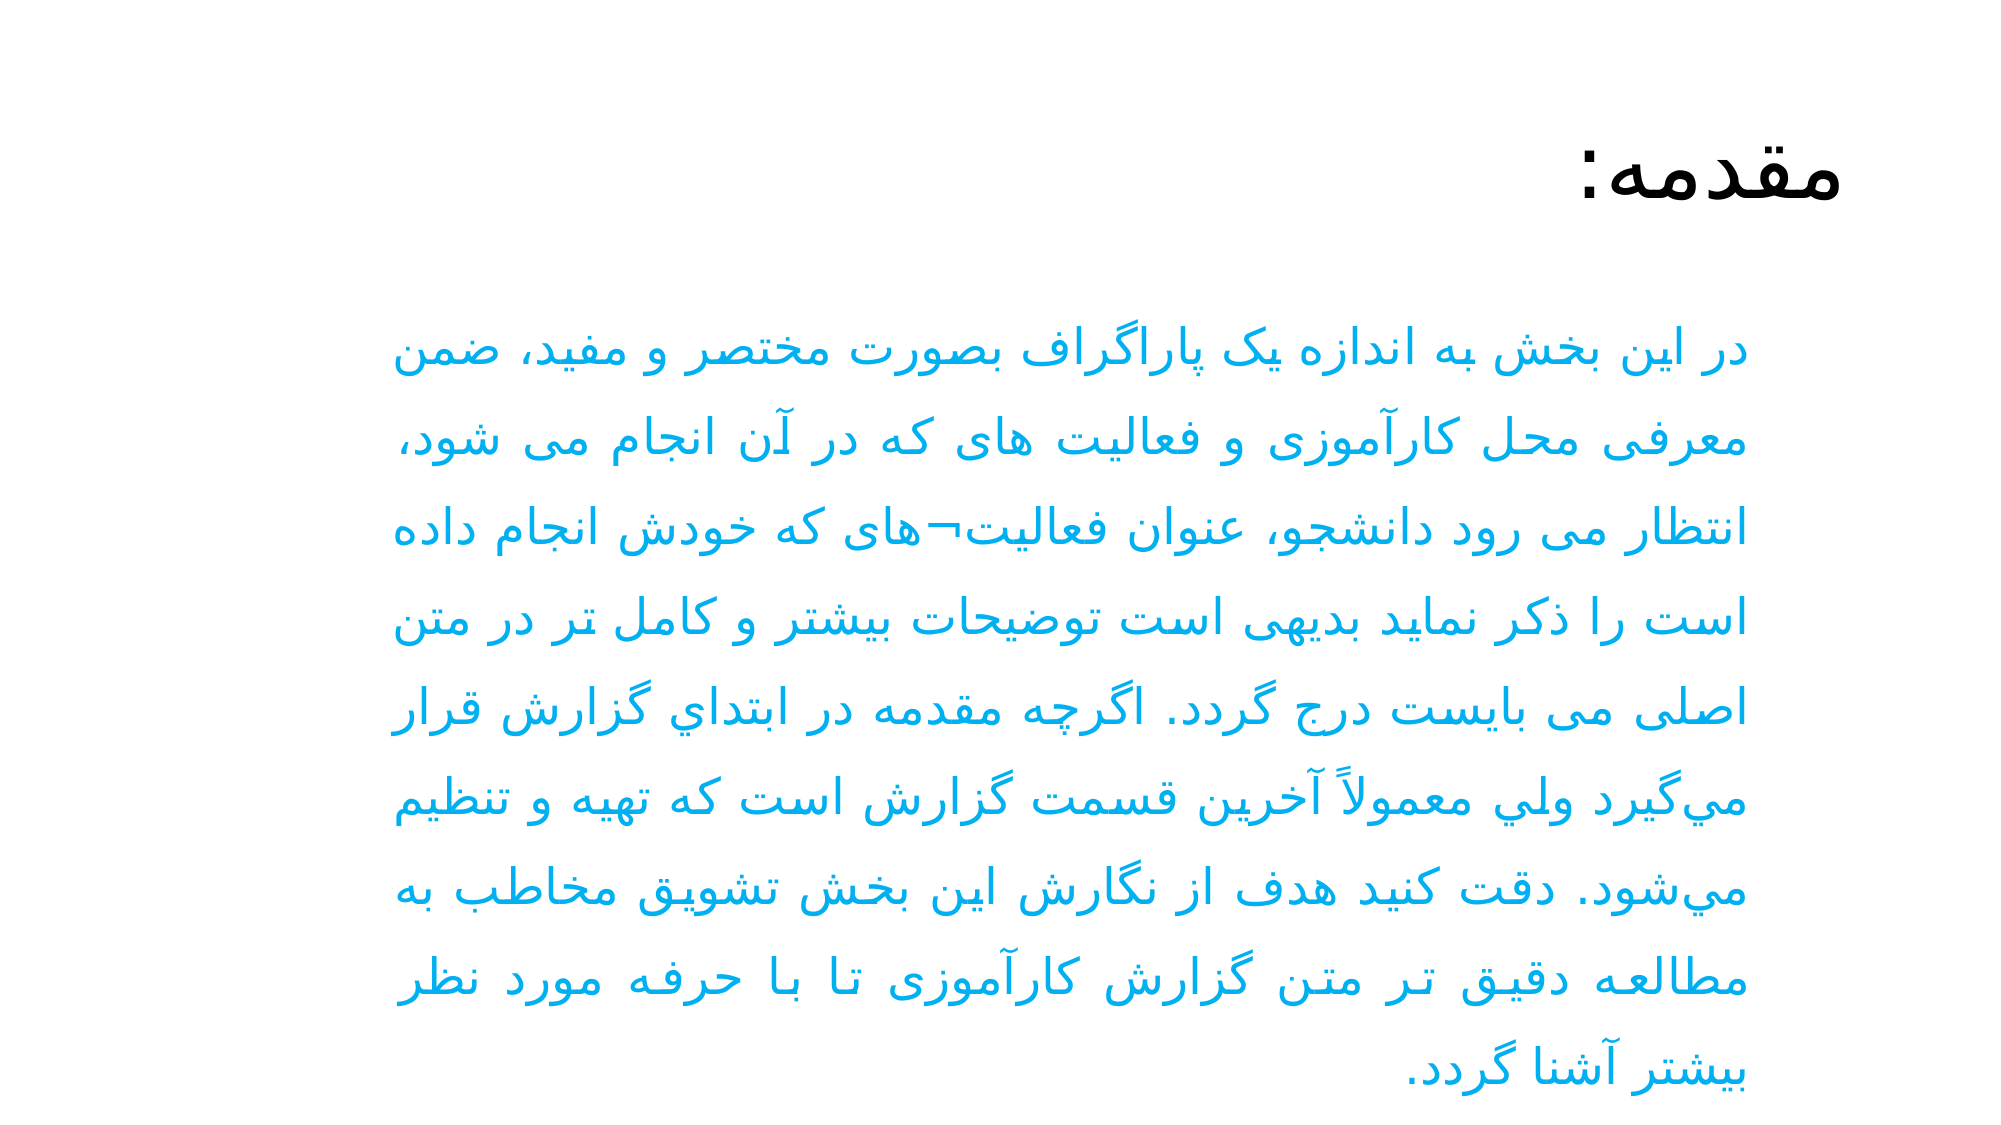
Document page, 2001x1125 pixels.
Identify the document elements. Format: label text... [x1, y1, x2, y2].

text_box در این بخش به اندازه یک پاراگراف بصورت مختصر و مفید، ضمن معرفی محل کارآموزی و فعالیت های که در آن انجام می شود، انتظار می رود دانشجو، عنوان فعالیت¬های که خودش انجام داده است را ذکر نماید بدیهی است توضیحات بیشتر و کامل تر در متن اصلی می بایست درج گردد. اگرچه مقدمه در ابتداي گزارش قرار مي‌گيرد ولي معمولاً آخرين قسمت گزارش است كه تهيه و تنظيم مي‌شود. دقت کنید هدف از نگارش این بخش تشویق مخاطب به مطالعه دقیق تر متن گزارش کارآموزی تا با حرفه مورد نظر بیشتر آشنا گردد. [377, 277, 1765, 1102]
title مقدمه: [137, 59, 1863, 278]
